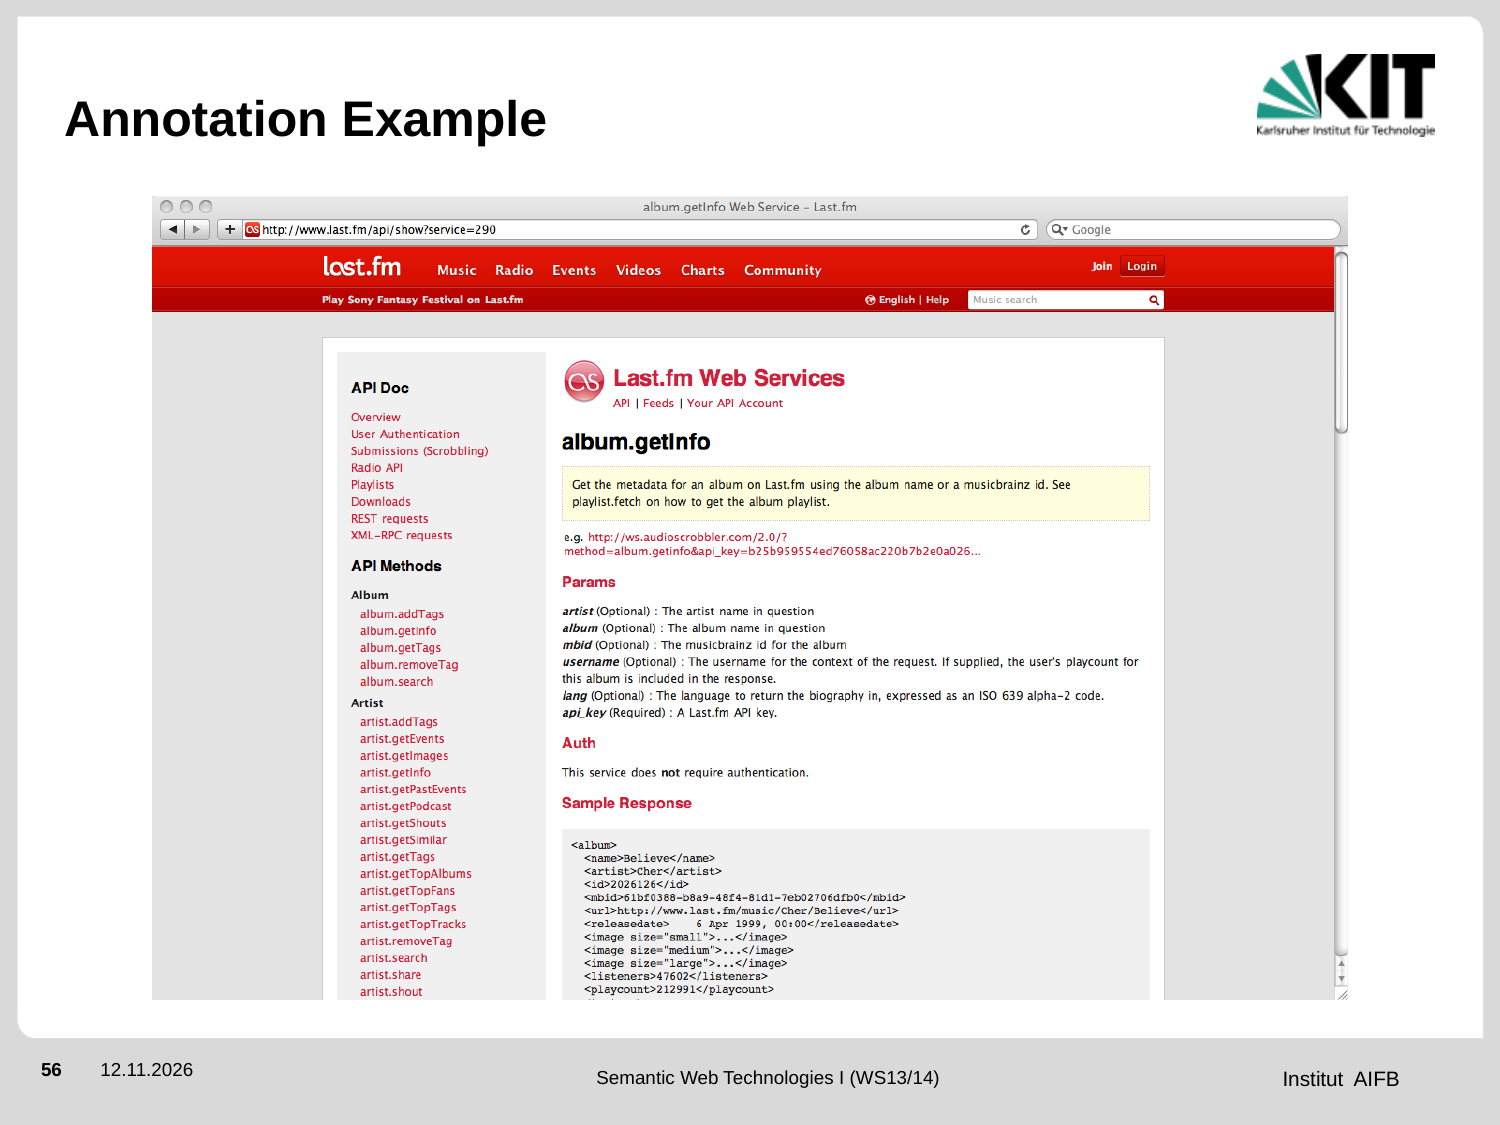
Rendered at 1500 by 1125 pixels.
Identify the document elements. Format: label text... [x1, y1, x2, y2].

picture [0, 0, 1500, 1125]
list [152, 196, 1348, 1000]
title Annotation Example [64, 54, 1198, 147]
